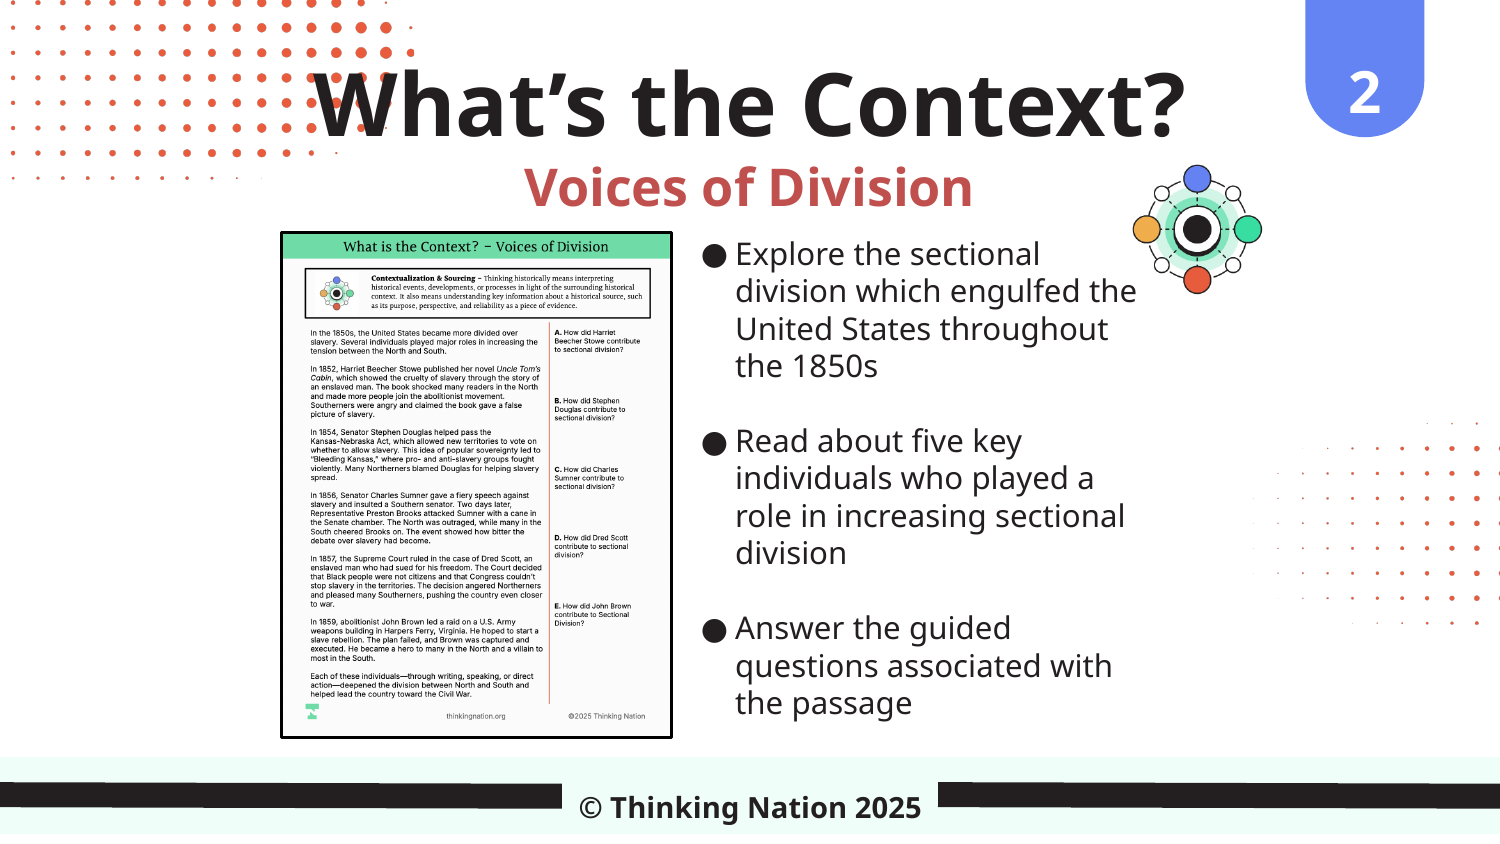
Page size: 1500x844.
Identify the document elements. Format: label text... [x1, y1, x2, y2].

text_box What’s the Context? Voices of Division [101, 48, 1399, 217]
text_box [0, 756, 1500, 835]
picture [282, 233, 671, 736]
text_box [1300, 0, 1430, 138]
text_box [0, 0, 415, 180]
text_box [1228, 421, 1500, 626]
text_box Explore the sectional division which engulfed the United States throughout the 1850s Read about five key individuals who played a role in increasing sectional division Answer the guided questions associated with the passage [697, 234, 1153, 721]
picture [1112, 144, 1282, 315]
